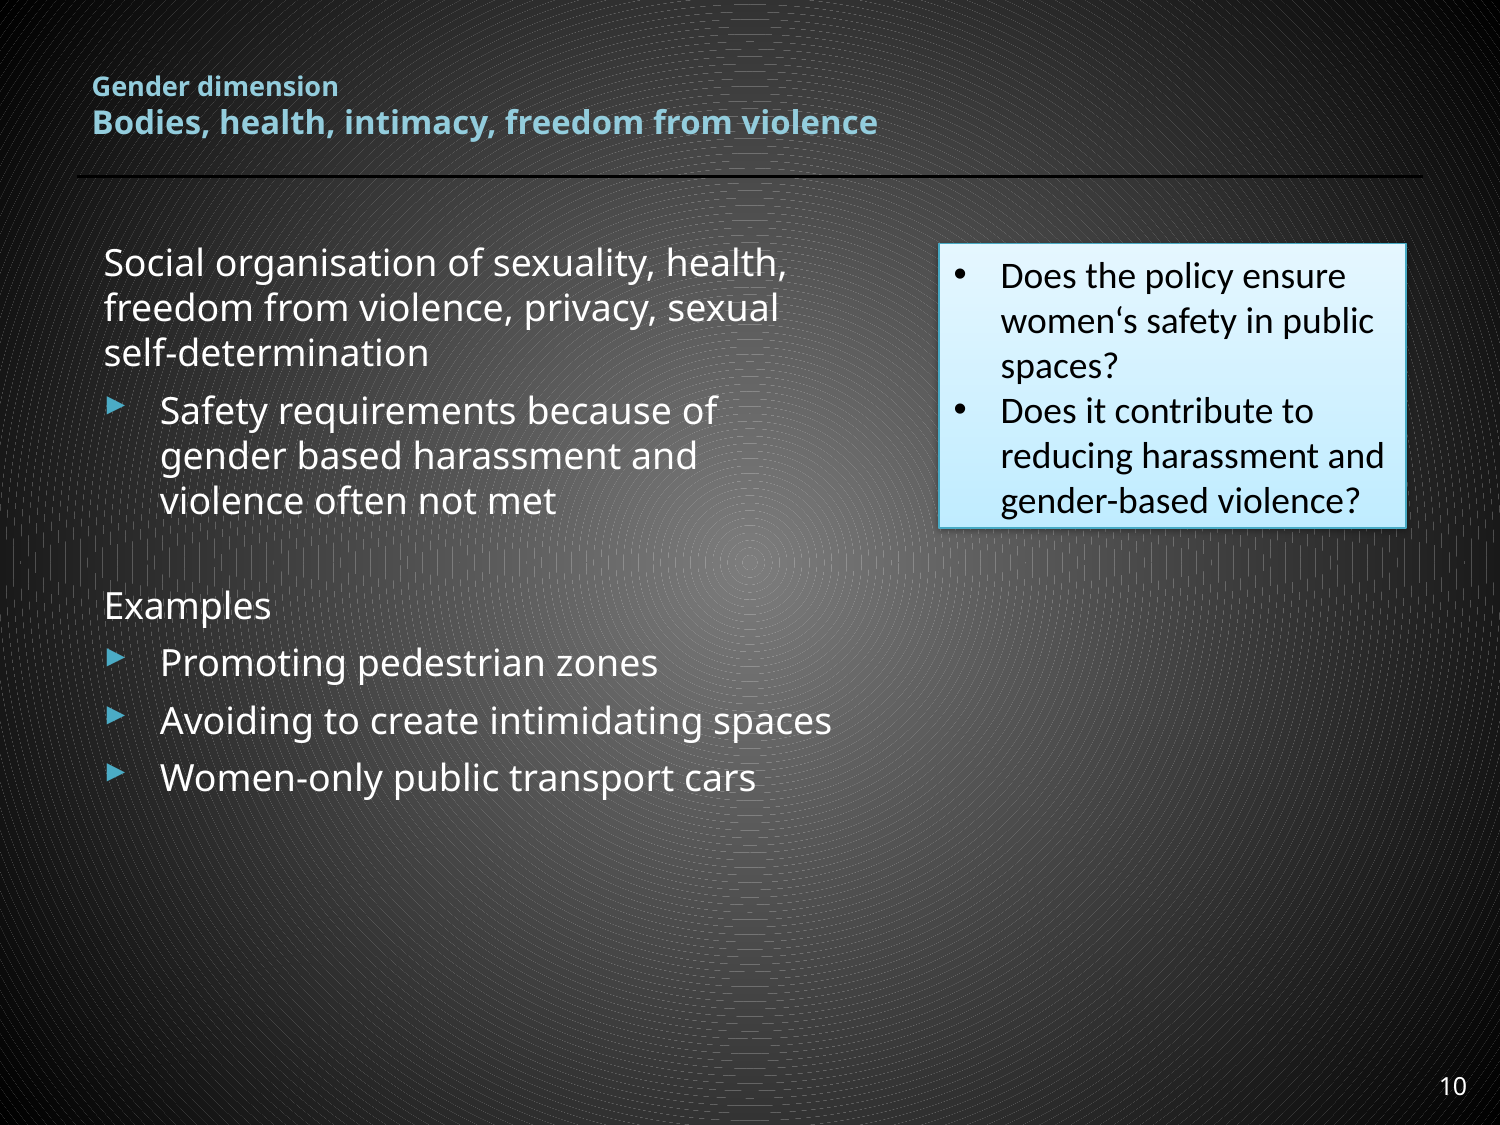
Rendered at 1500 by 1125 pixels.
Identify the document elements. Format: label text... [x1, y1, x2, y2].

text_box 10 [1362, 1057, 1483, 1118]
title Gender dimension Bodies, health, intimacy, freedom from violence [76, 61, 1340, 150]
list Social organisation of sexuality, health, freedom from violence, privacy, sexual self-determination Safety requirements because of gender based harassment and violence often not met Examples Promoting pedestrian zones Avoiding to create intimidating spaces Women-only public transport cars [88, 231, 857, 1059]
text_box Does the policy ensure women‘s safety in public spaces? Does it contribute to reducing harassment and gender-based violence? [938, 243, 1407, 529]
